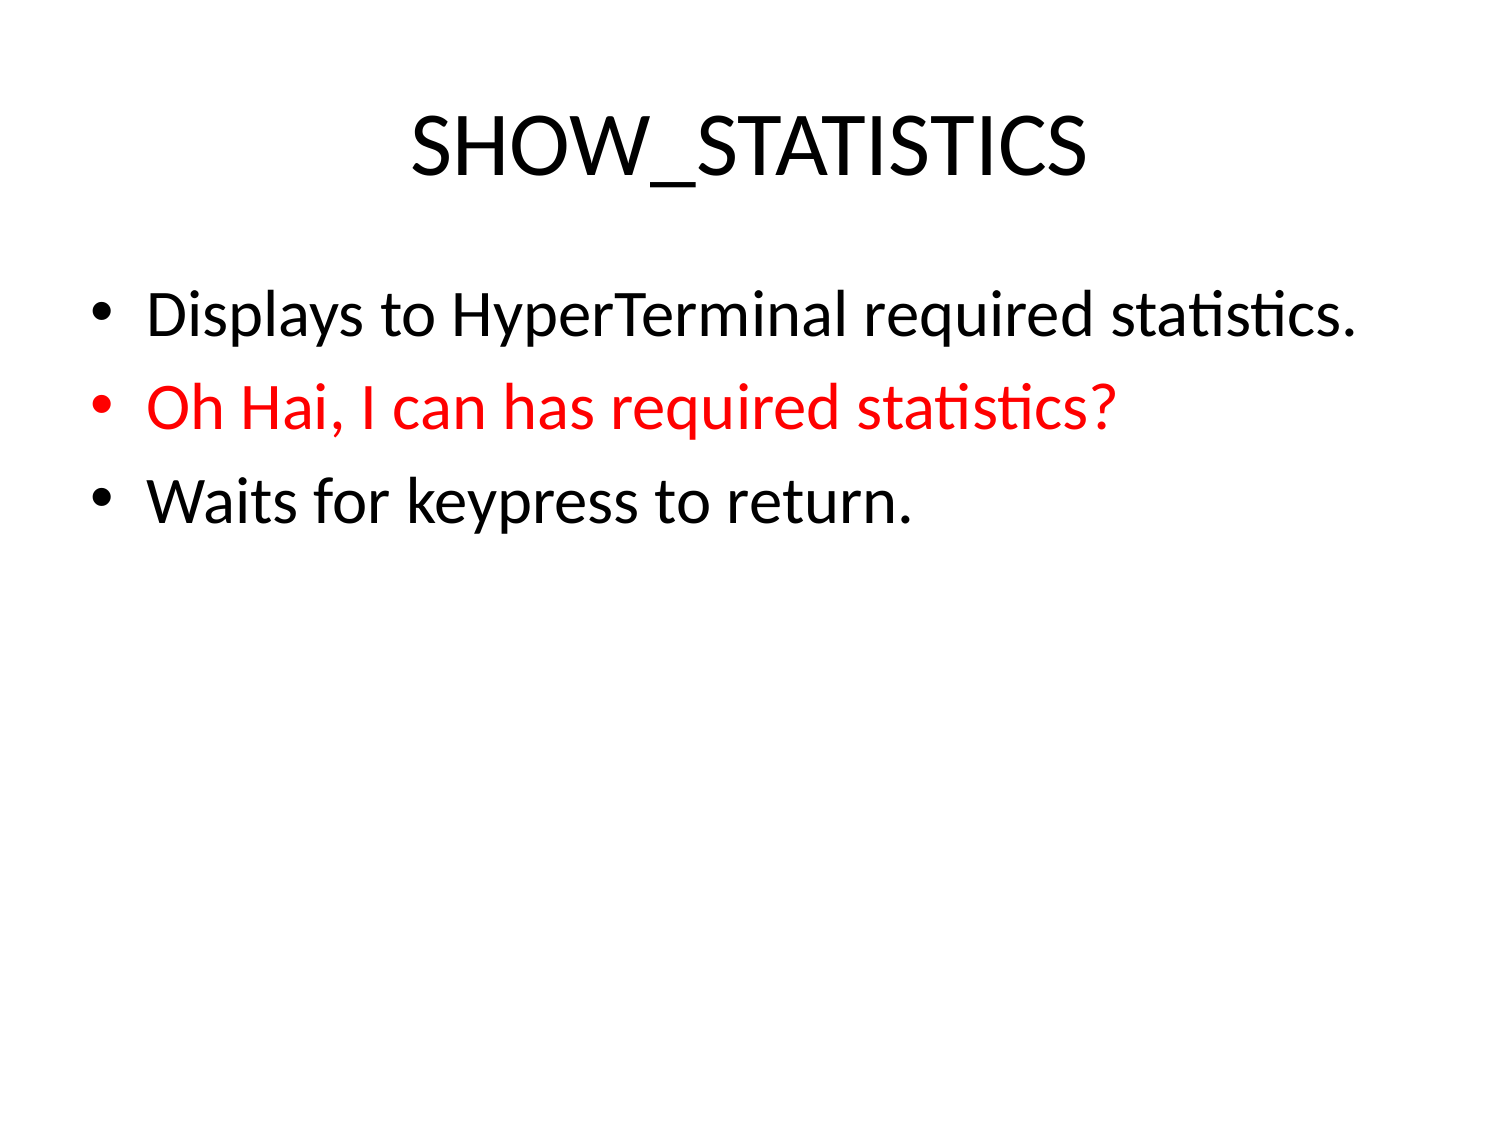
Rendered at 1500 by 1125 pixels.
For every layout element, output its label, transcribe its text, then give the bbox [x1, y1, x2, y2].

title SHOW_STATISTICS [75, 45, 1425, 233]
list Displays to HyperTerminal required statistics. Oh Hai, I can has required statistics? Waits for keypress to return. [75, 262, 1425, 1005]
